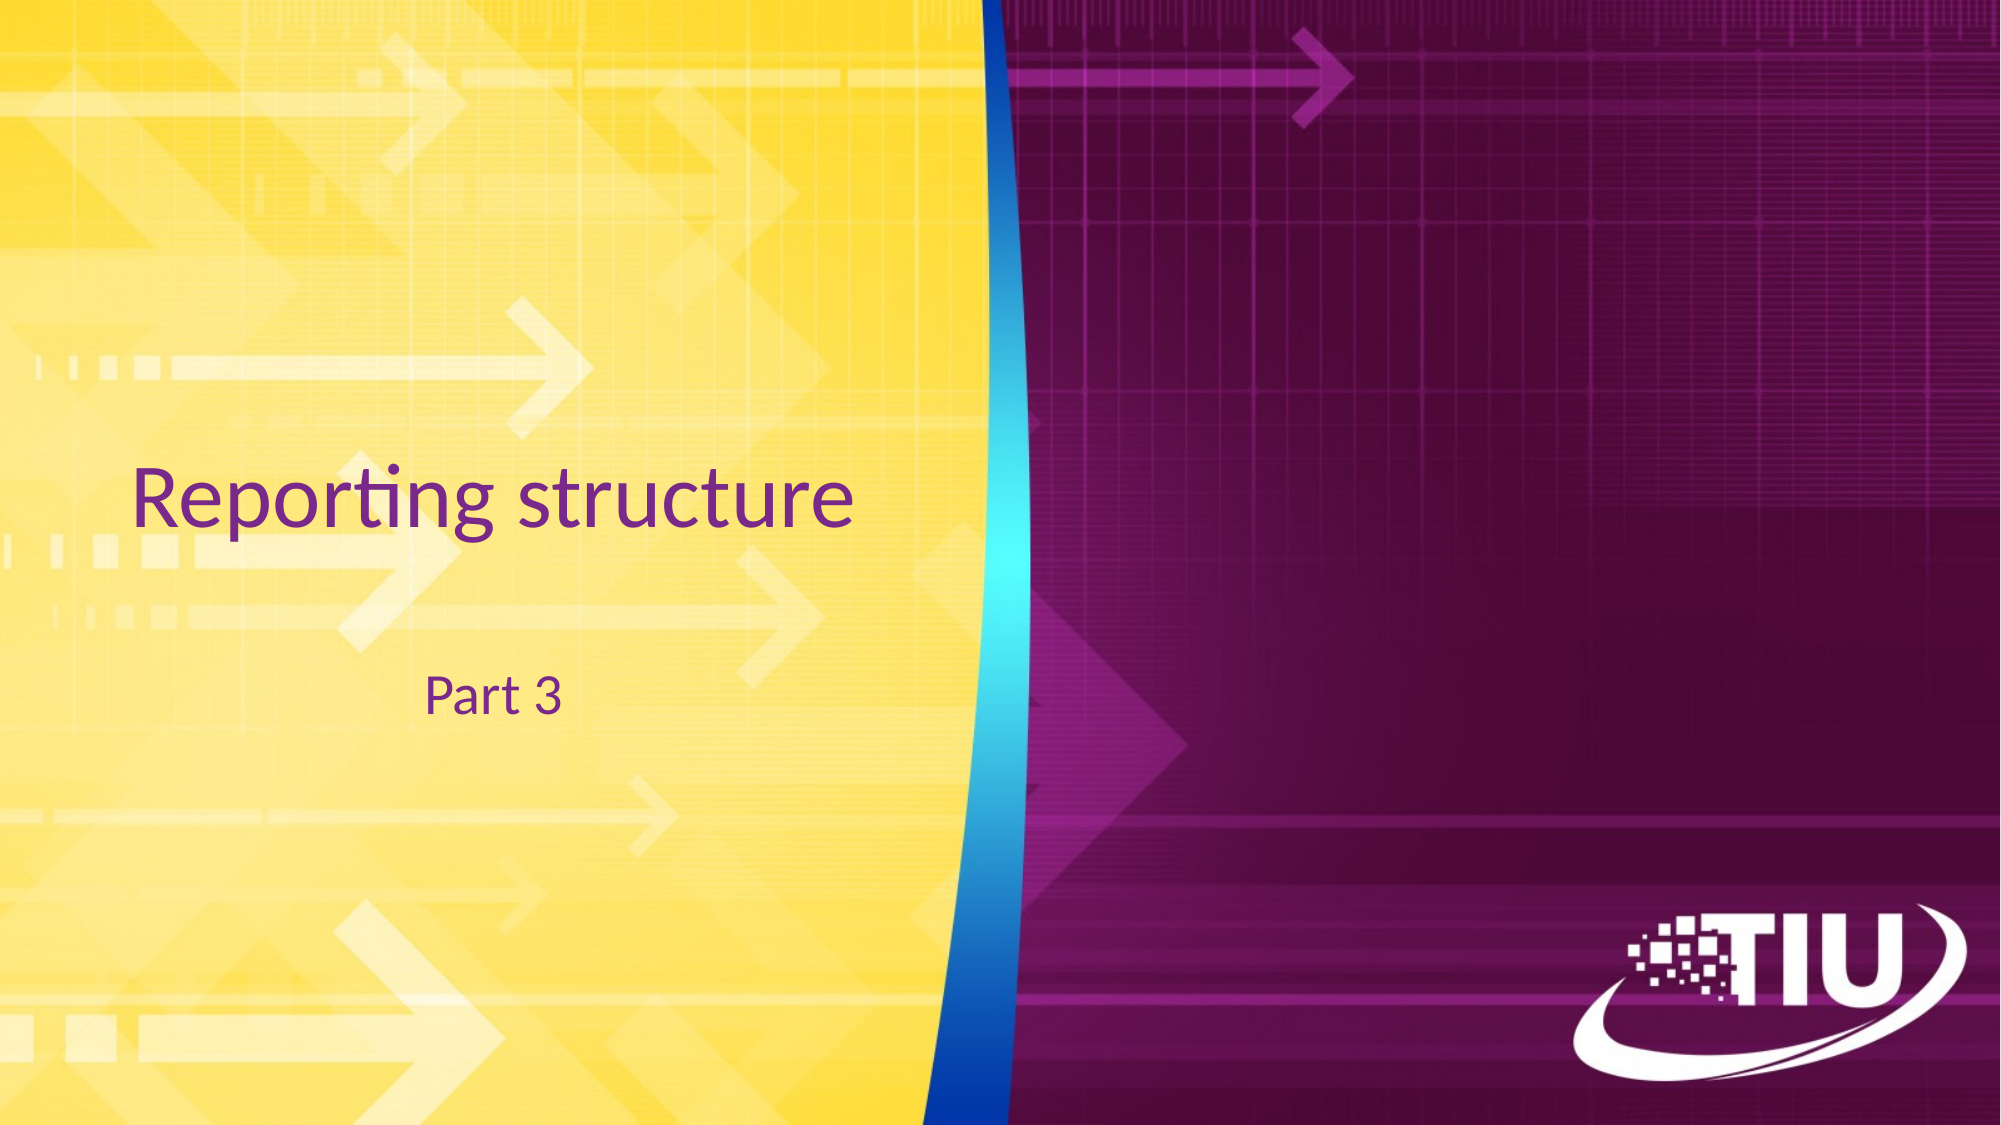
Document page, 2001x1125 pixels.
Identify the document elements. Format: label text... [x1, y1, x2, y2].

title Reporting structure Part 3 [75, 75, 913, 1088]
picture [0, 0, 2001, 1125]
